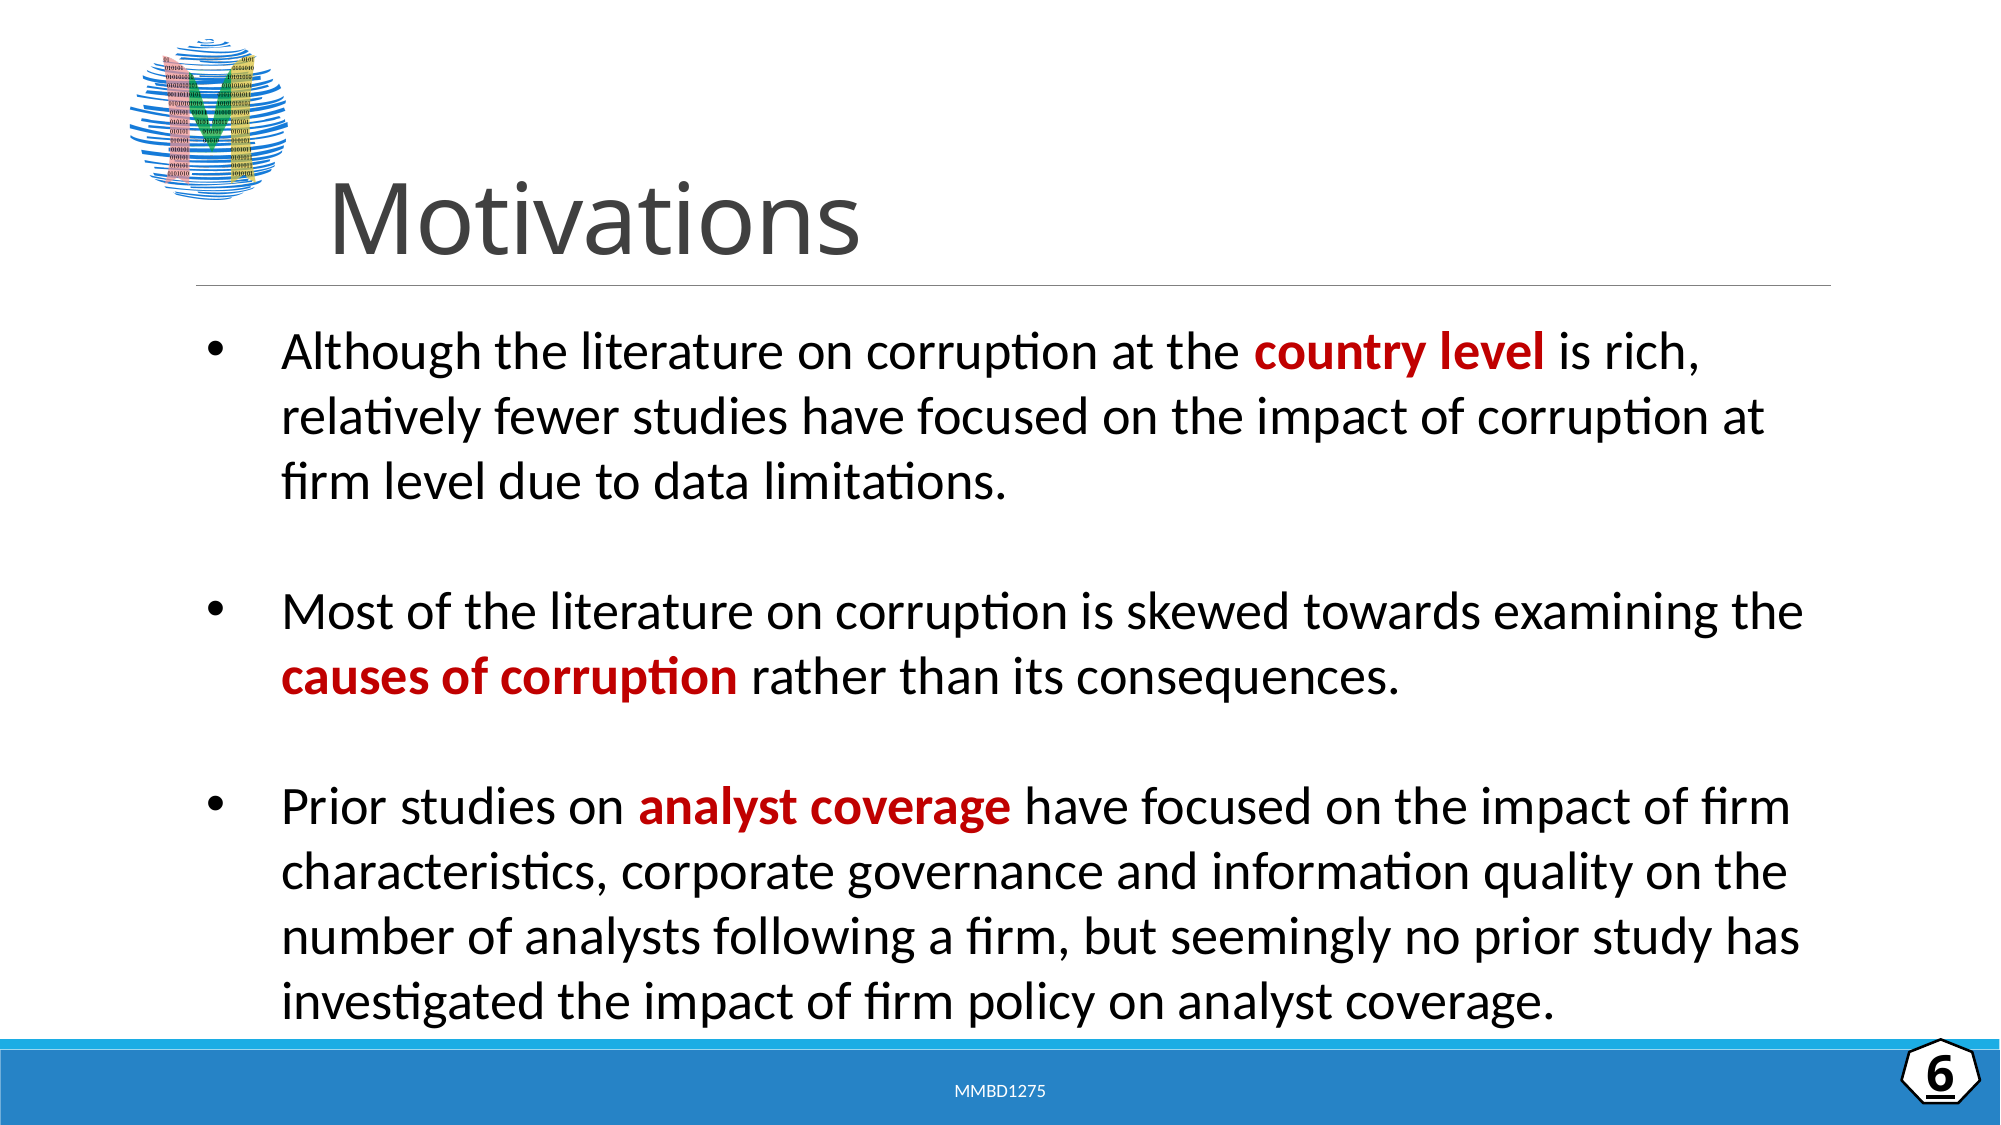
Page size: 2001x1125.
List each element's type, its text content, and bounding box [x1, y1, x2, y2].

picture [122, 33, 288, 206]
text_box Although the literature on corruption at the country level is rich, relatively fewer studies have focused on the impact of corruption at firm level due to data limitations. Most of the literature on corruption is skewed towards examining the causes of corruption rather than its consequences. Prior studies on analyst coverage have focused on the impact of firm characteristics, corporate governance and information quality on the number of analysts following a firm, but seemingly no prior study has investigated the impact of firm policy on analyst coverage. [191, 308, 1838, 1038]
text_box 6 [1900, 1038, 1982, 1105]
title Motivations [311, 165, 1294, 282]
footer MMBD1275 [604, 1059, 1396, 1120]
